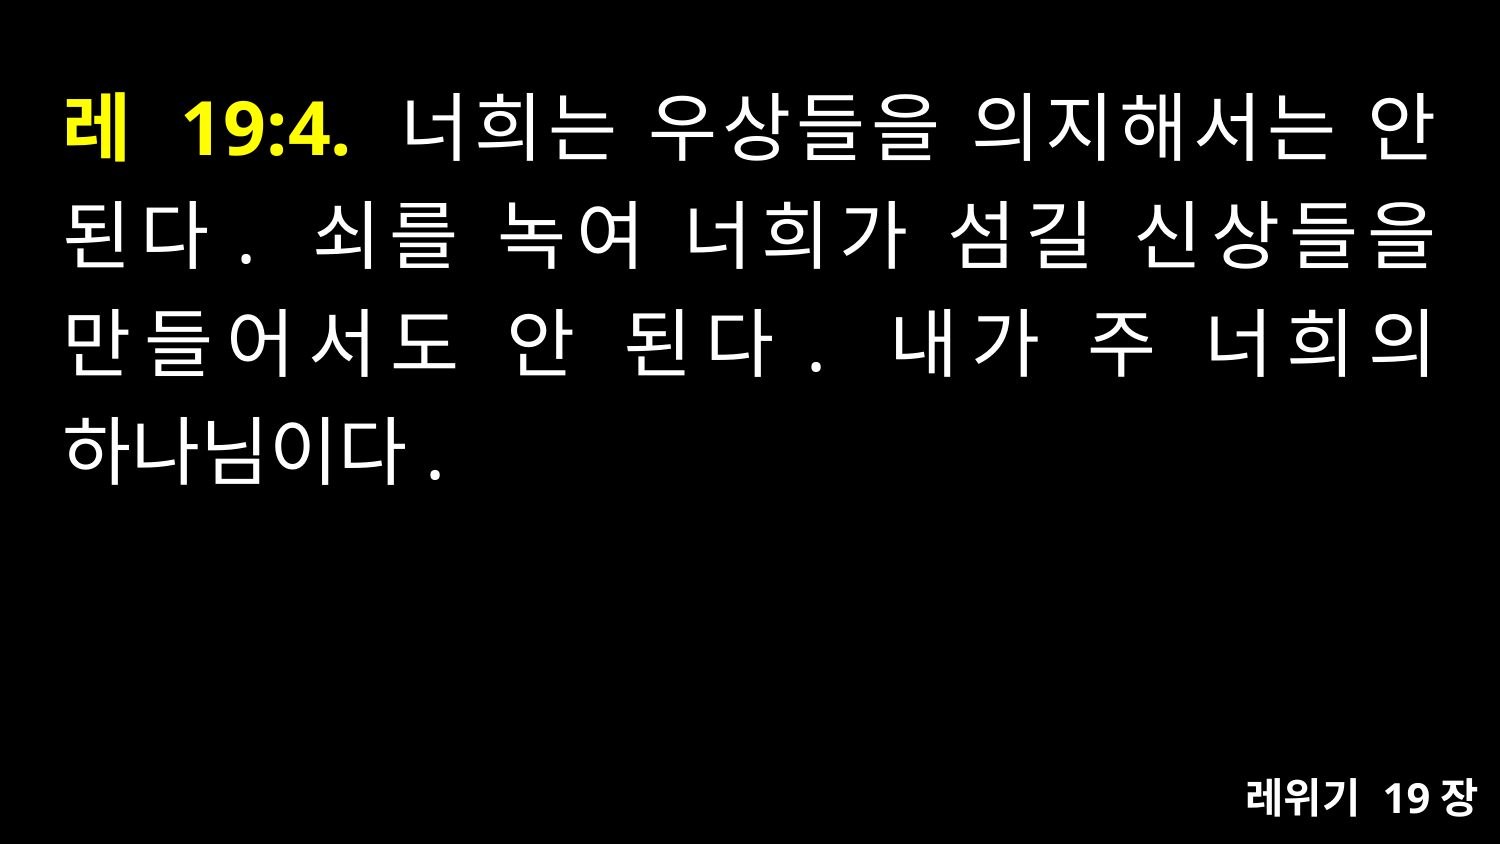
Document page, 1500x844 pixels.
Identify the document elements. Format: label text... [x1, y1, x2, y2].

subtitle 레위기 19장 [916, 770, 1500, 844]
title 레 19:4. 너희는 우상들을 의지해서는 안 된다. 쇠를 녹여 너희가 섬길 신상들을 만들어서도 안 된다. 내가 주 너희의 하나님이다. [0, 0, 1500, 844]
